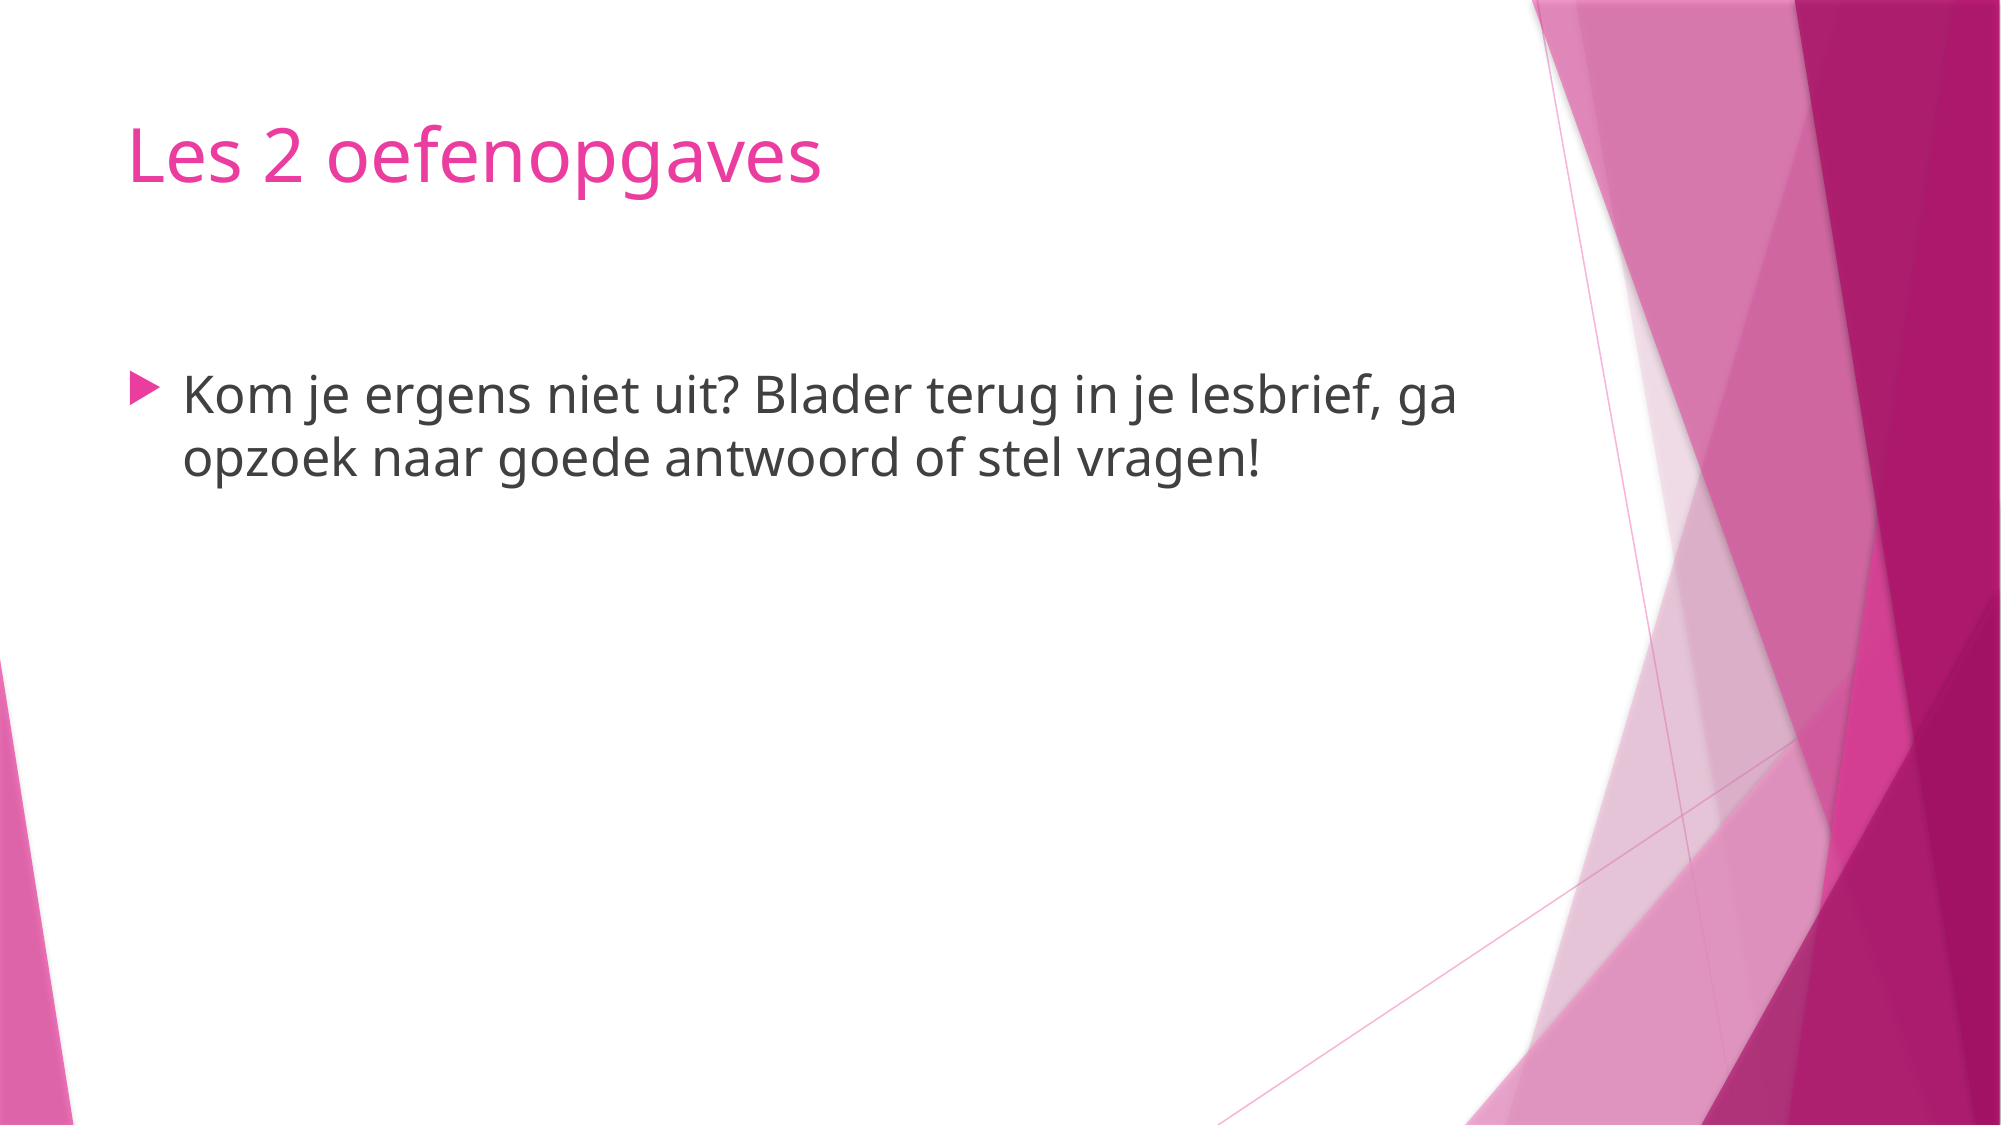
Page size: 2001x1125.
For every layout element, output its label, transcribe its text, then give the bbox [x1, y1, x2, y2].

title Les 2 oefenopgaves [111, 99, 1522, 317]
list Kom je ergens niet uit? Blader terug in je lesbrief, ga opzoek naar goede antwoord of stel vragen! [111, 354, 1522, 992]
